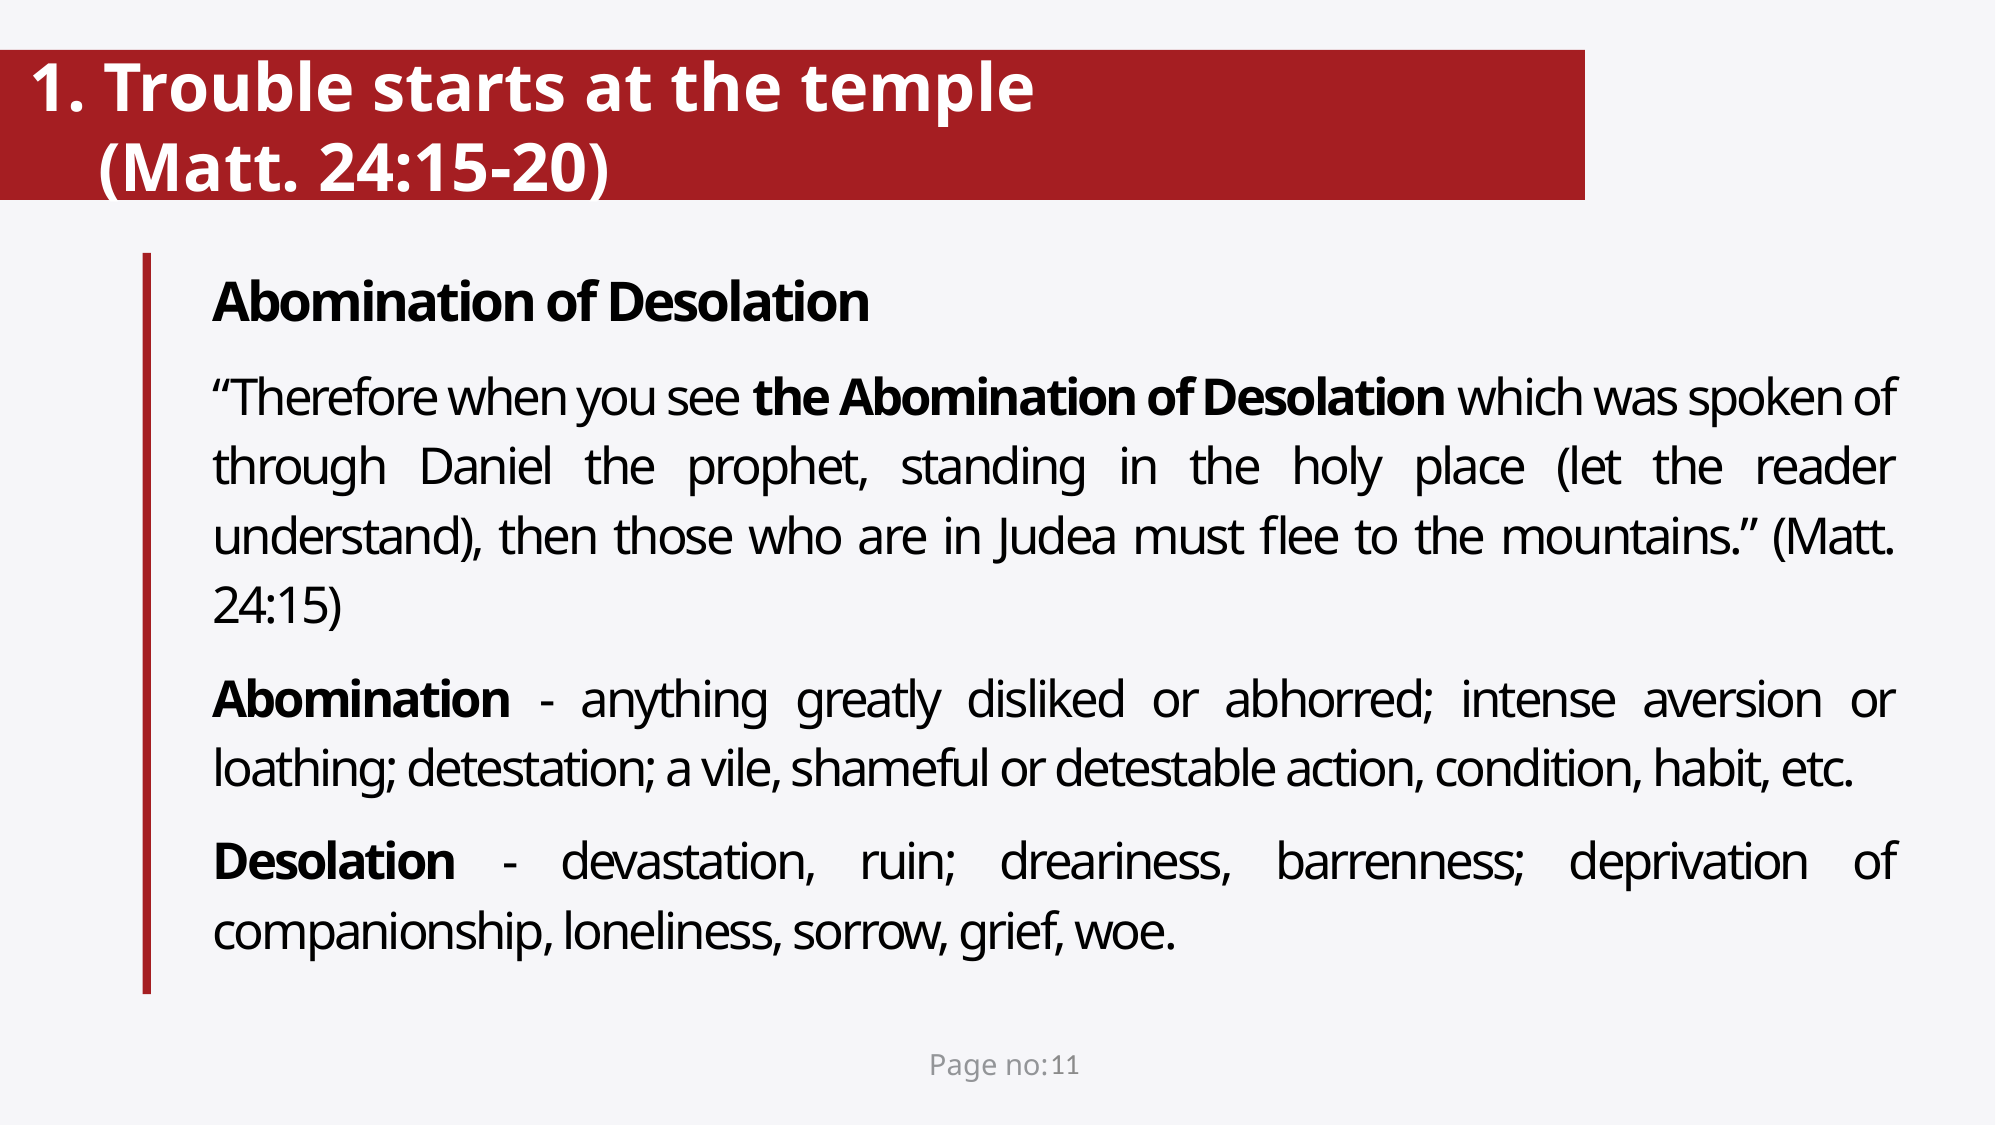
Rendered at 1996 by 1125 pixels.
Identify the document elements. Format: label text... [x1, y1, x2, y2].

subtitle Abomination of Desolation “Therefore when you see the Abomination of Desolation which was spoken of through Daniel the prophet, standing in the holy place (let the reader understand), then those who are in Judea must flee to the mountains.” (Matt. 24:15) Abomination - anything greatly disliked or abhorred; intense aversion or loathing; detestation; a vile, shameful or detestable action, condition, habit, etc. Desolation - devastation, ruin; dreariness, barrenness; deprivation of companionship, loneliness, sorrow, grief, woe. [197, 249, 1910, 1000]
title 1. Trouble starts at the temple (Matt. 24:15-20) [14, 62, 1810, 188]
